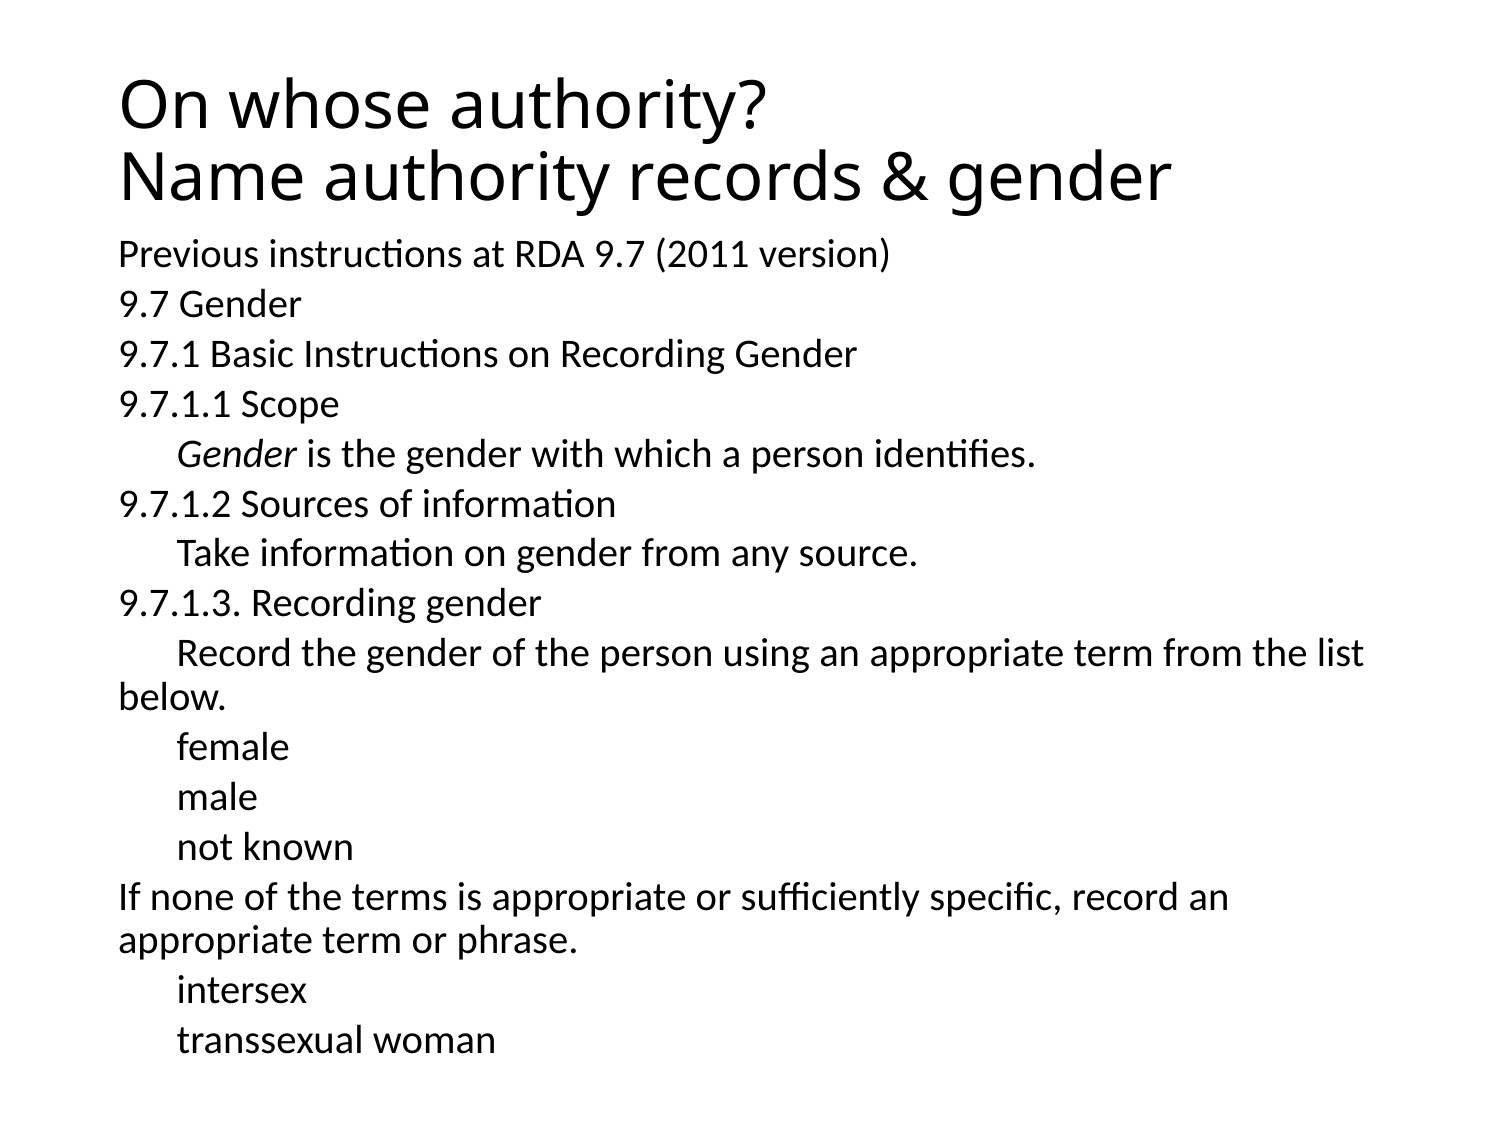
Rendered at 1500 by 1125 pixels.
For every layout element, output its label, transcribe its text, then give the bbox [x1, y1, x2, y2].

title On whose authority? Name authority records & gender [103, 59, 1397, 224]
list Previous instructions at RDA 9.7 (2011 version) 9.7 Gender 9.7.1 Basic Instructions on Recording Gender 9.7.1.1 Scope Gender is the gender with which a person identifies. 9.7.1.2 Sources of information Take information on gender from any source. 9.7.1.3. Recording gender Record the gender of the person using an appropriate term from the list below. female male not known If none of the terms is appropriate or sufficiently specific, record an appropriate term or phrase. intersex transsexual woman [103, 224, 1425, 1075]
